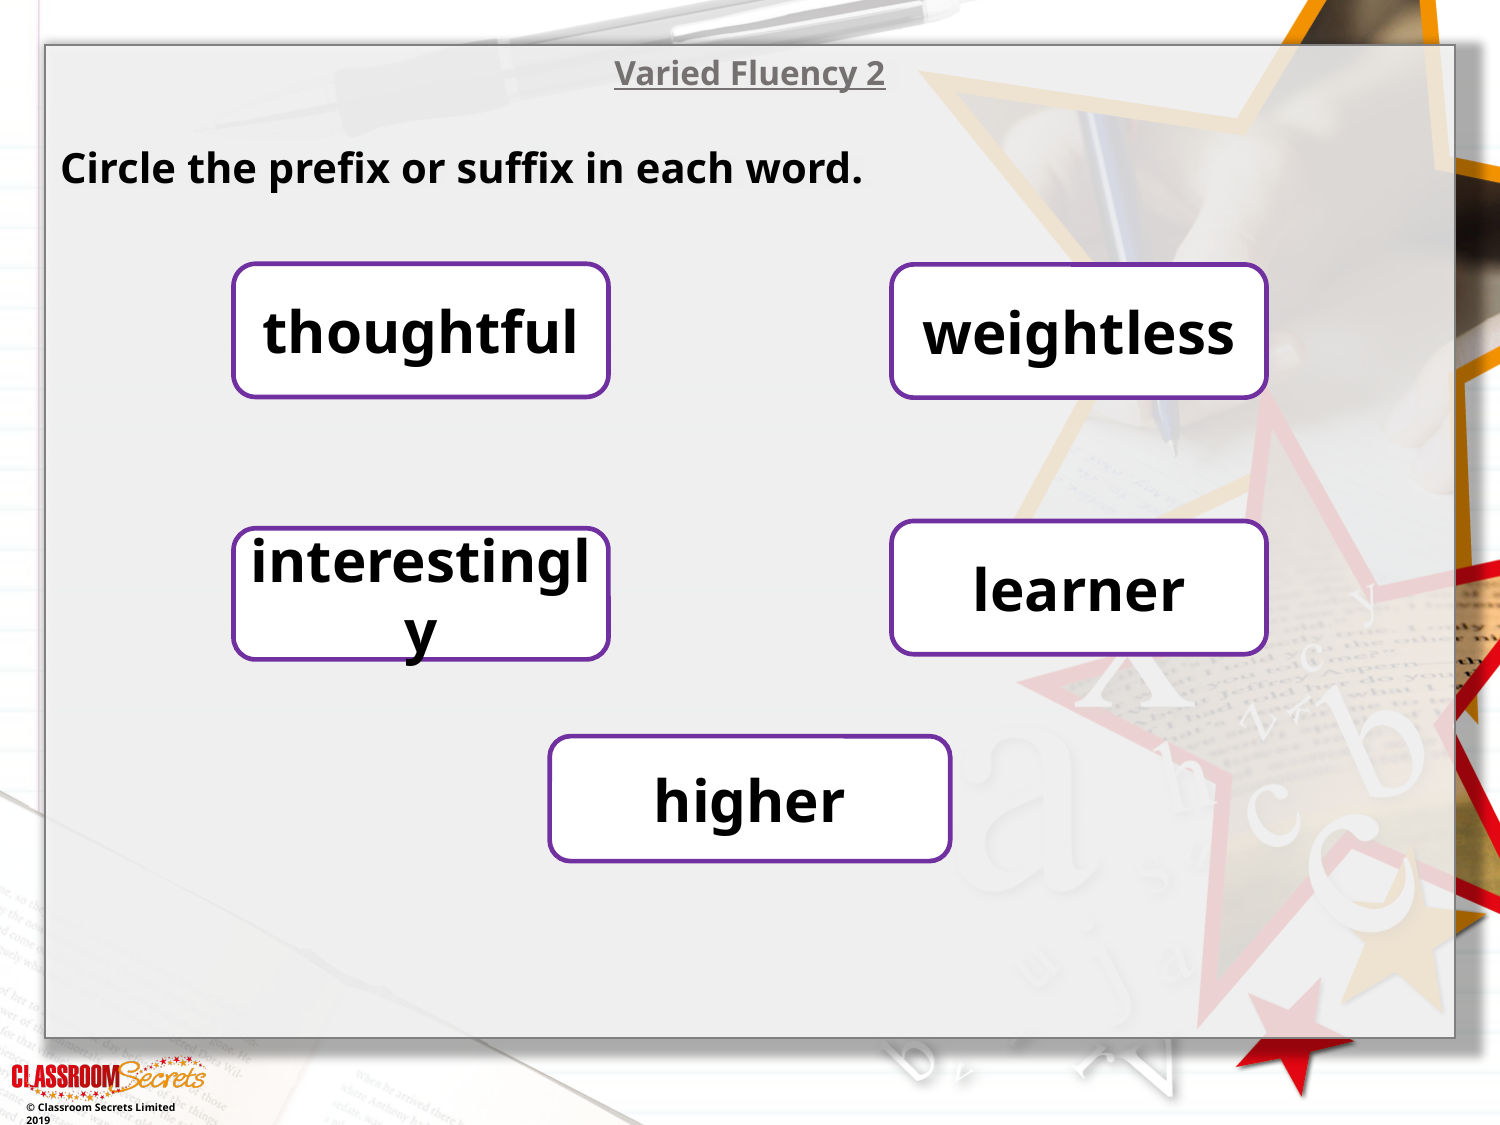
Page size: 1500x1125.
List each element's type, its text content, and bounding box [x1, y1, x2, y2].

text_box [11, 1055, 217, 1122]
picture [0, 0, 1500, 1125]
text_box Varied Fluency 2 Circle the prefix or suffix in each word. [44, 44, 1456, 1039]
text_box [233, 263, 1267, 862]
